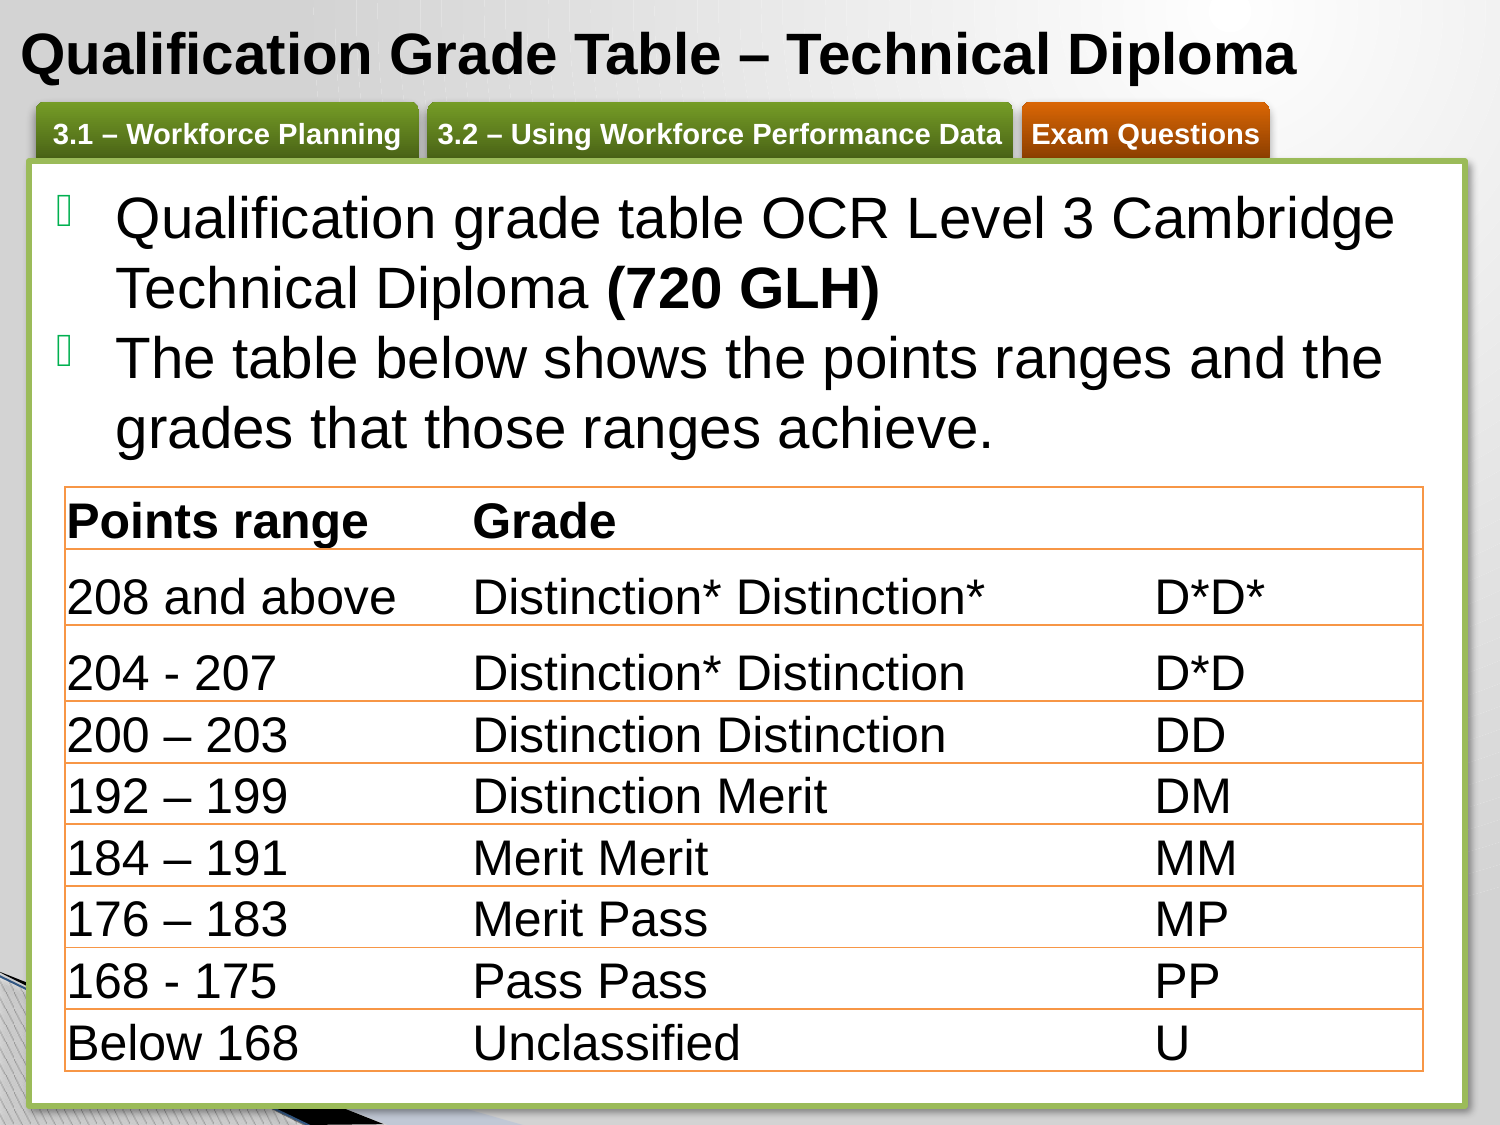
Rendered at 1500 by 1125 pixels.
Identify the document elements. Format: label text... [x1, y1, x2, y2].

table_cell Below 168 [66, 1010, 471, 1070]
table_cell MM [1153, 825, 1422, 885]
table_cell 184 – 191 [66, 825, 471, 885]
table_cell Pass Pass [471, 948, 1153, 1008]
table_cell PP [1153, 948, 1422, 1008]
text_box e [551, 0, 603, 5]
table_cell 200 – 203 [66, 702, 471, 762]
table_cell DD [1153, 702, 1422, 762]
table_cell Distinction* Distinction [471, 626, 1153, 700]
table_header Grade [471, 488, 1153, 548]
table_cell Distinction Merit [471, 764, 1153, 823]
table_cell U [1153, 1010, 1422, 1070]
table_cell 208 and above [66, 550, 471, 624]
table_cell Merit Pass [471, 887, 1153, 947]
table_cell D*D* [1153, 550, 1422, 624]
table_cell 168 - 175 [66, 948, 471, 1008]
table_cell 176 – 183 [66, 887, 471, 947]
table_header Points range [66, 488, 471, 548]
table_cell Distinction Distinction [471, 702, 1153, 762]
table_cell Merit Merit [471, 825, 1153, 885]
table_cell MP [1153, 887, 1422, 947]
table_header [1153, 488, 1422, 548]
table_cell D*D [1153, 626, 1422, 700]
text_box Qualification grade table OCR Level 3 Cambridge Technical Diploma (720 GLH) The table below shows the points ranges and the grades that those ranges achieve. [41, 172, 1447, 468]
table_cell Unclassified [471, 1010, 1153, 1070]
table_cell 204 - 207 [66, 626, 471, 700]
table_cell 192 – 199 [66, 764, 471, 823]
title Qualification Grade Table – Technical Diploma [5, 0, 1447, 102]
table_cell Distinction* Distinction* [471, 550, 1153, 624]
table_cell DM [1153, 764, 1422, 823]
picture [281, 1114, 303, 1125]
